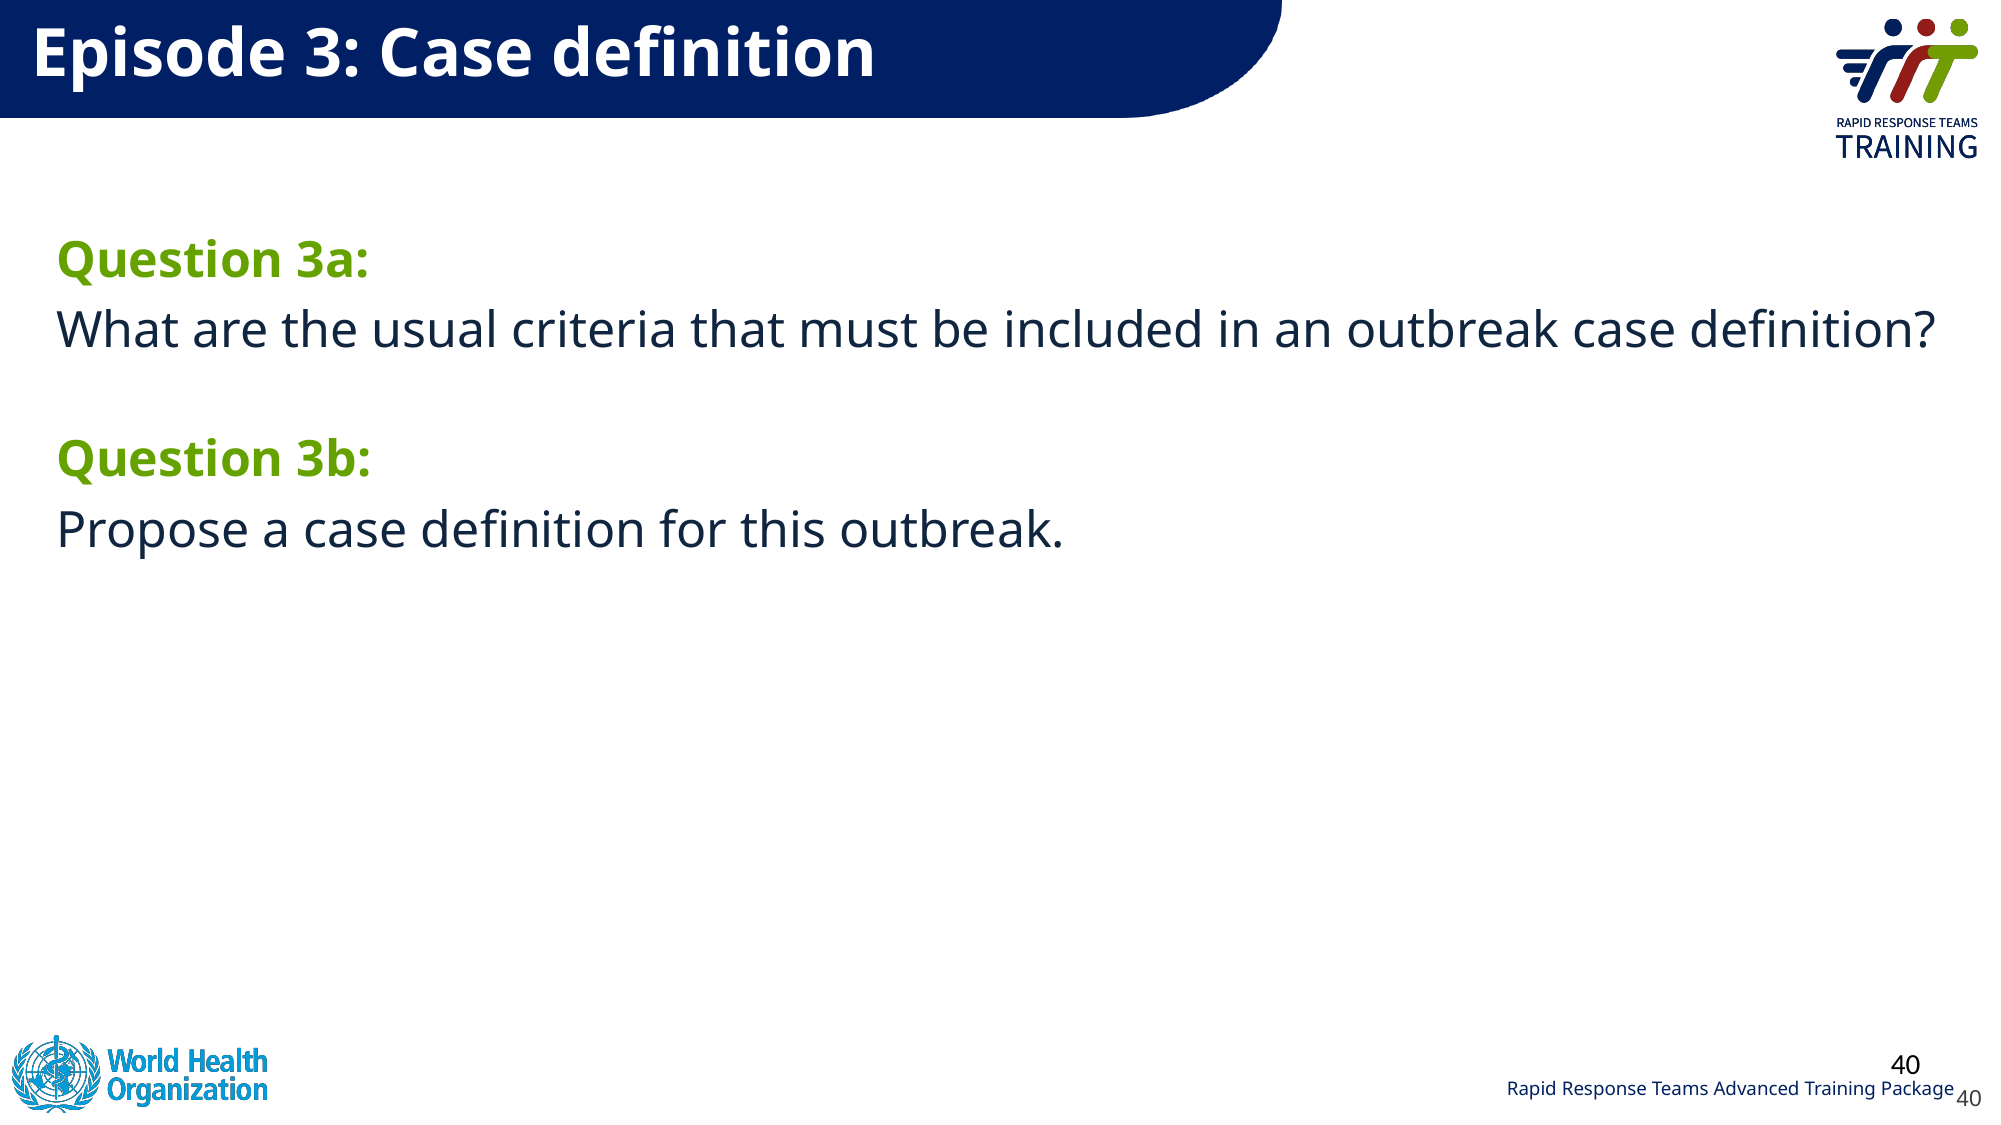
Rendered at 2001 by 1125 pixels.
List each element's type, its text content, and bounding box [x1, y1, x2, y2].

text_box Question 3a: What are the usual criteria that must be included in an outbreak case definition? Question 3b: Propose a case definition for this outbreak. [41, 211, 1965, 636]
picture [30, 1083, 37, 1091]
picture [12, 1083, 48, 1113]
picture [59, 1035, 267, 1113]
picture [24, 1054, 36, 1087]
picture [36, 1088, 78, 1105]
text_box Episode 3: Case definition [23, 2, 1072, 97]
picture [34, 1054, 43, 1078]
picture [71, 1053, 90, 1091]
picture [1835, 19, 1978, 167]
picture [40, 1062, 47, 1070]
picture [0, 0, 1282, 118]
picture [12, 1035, 54, 1068]
picture [46, 1056, 54, 1062]
picture [50, 1108, 62, 1113]
slide_number 40 [1882, 1037, 1930, 1092]
picture [22, 1062, 26, 1077]
